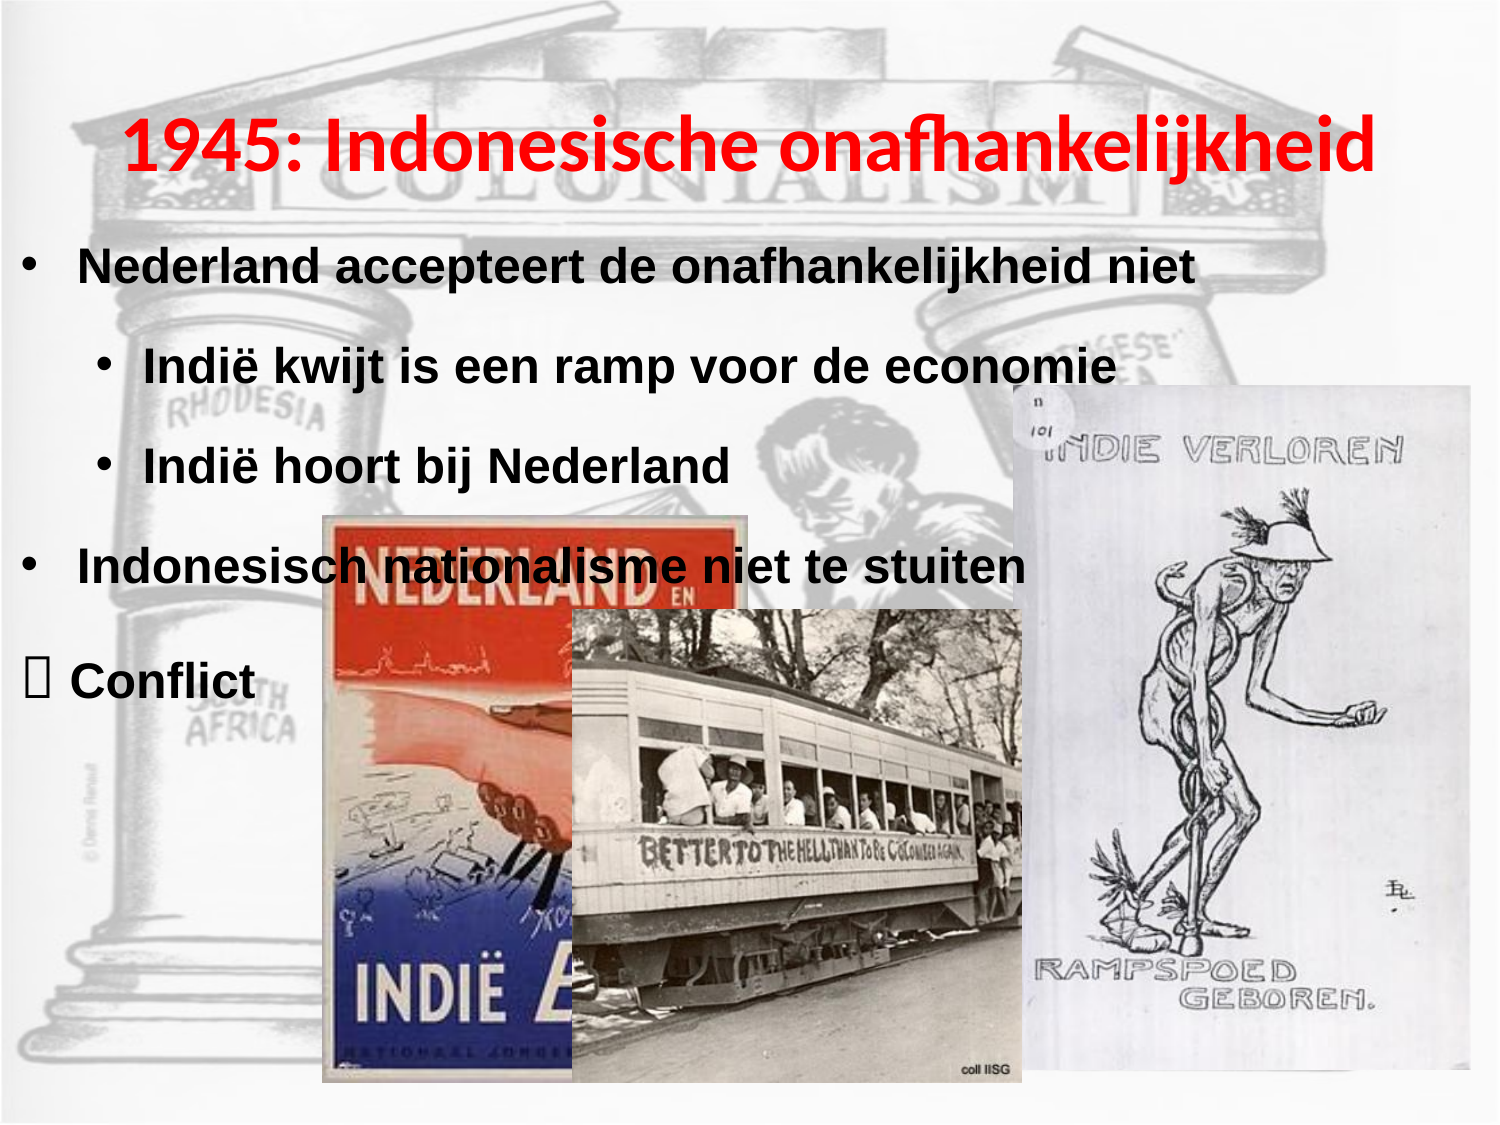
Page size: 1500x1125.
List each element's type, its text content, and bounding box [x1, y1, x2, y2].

picture [322, 385, 1471, 1083]
text_box Nederland accepteert de onafhankelijkheid niet Indië kwijt is een ramp voor de economie Indië hoort bij Nederland Indonesisch nationalisme niet te stuiten  Conflict [5, 196, 1500, 1125]
title 1945: Indonesische onafhankelijkheid [75, 45, 1425, 196]
